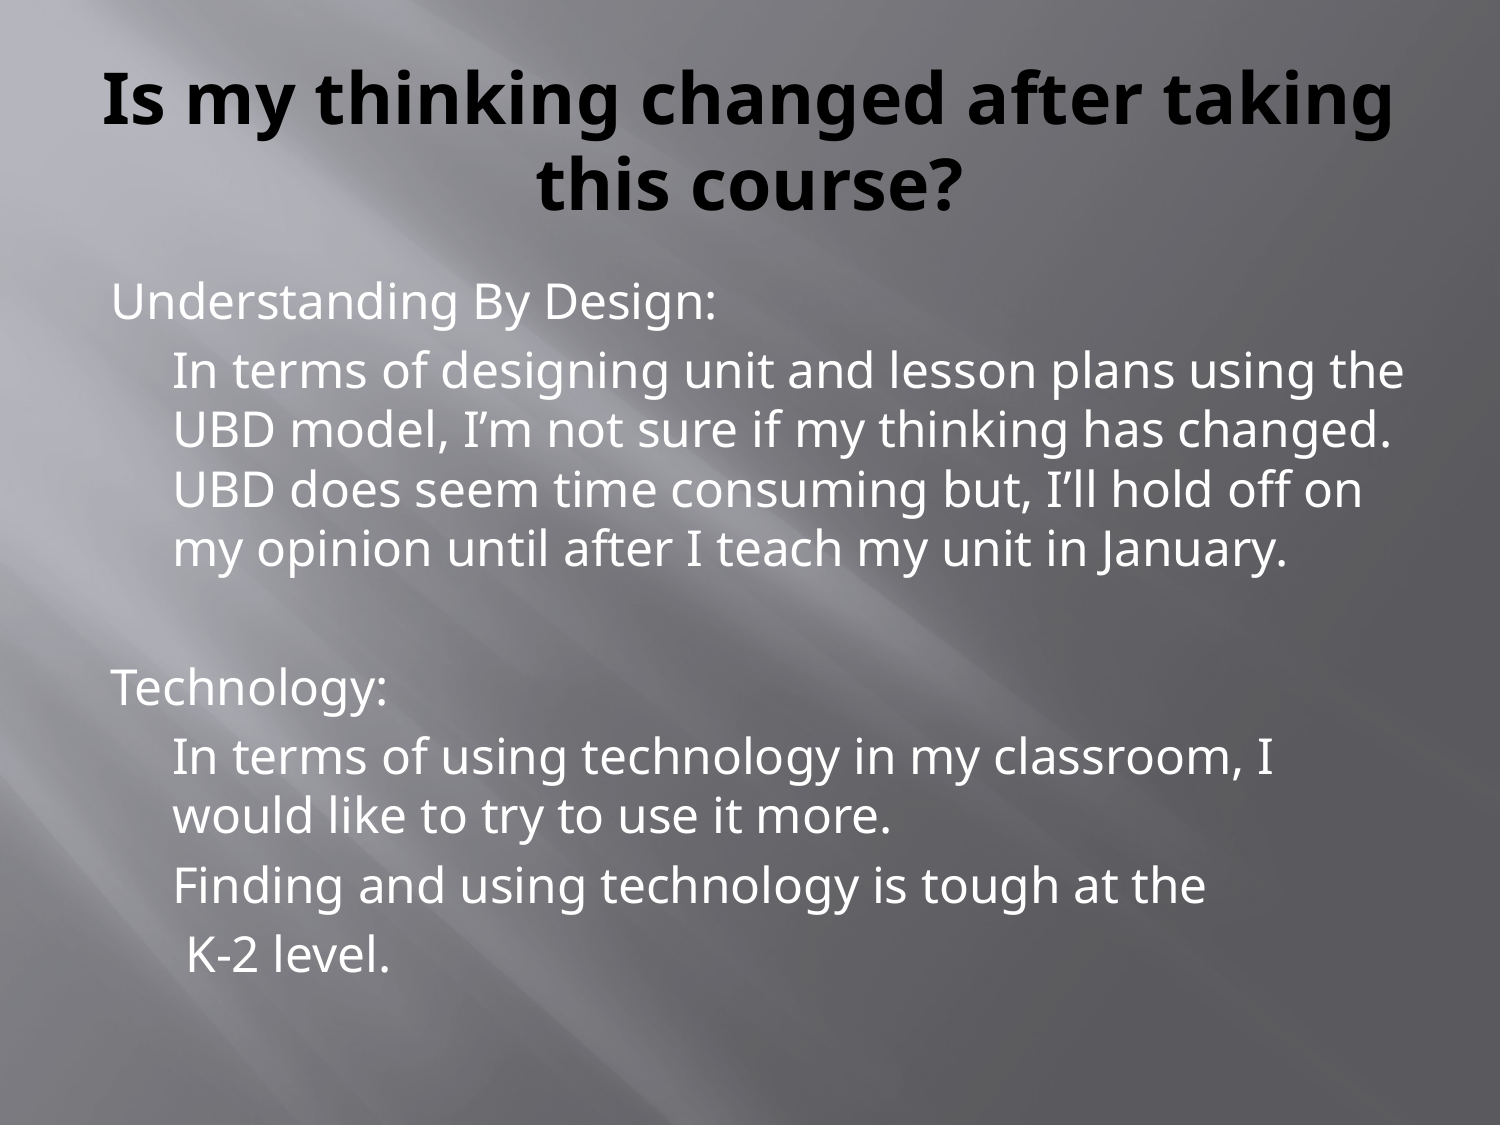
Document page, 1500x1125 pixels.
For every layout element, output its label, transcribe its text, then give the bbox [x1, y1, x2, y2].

list Understanding By Design: In terms of designing unit and lesson plans using the UBD model, I’m not sure if my thinking has changed. UBD does seem time consuming but, I’ll hold off on my opinion until after I teach my unit in January. Technology: In terms of using technology in my classroom, I would like to try to use it more. Finding and using technology is tough at the K-2 level. [75, 262, 1425, 1035]
title Is my thinking changed after taking this course? [75, 45, 1425, 233]
